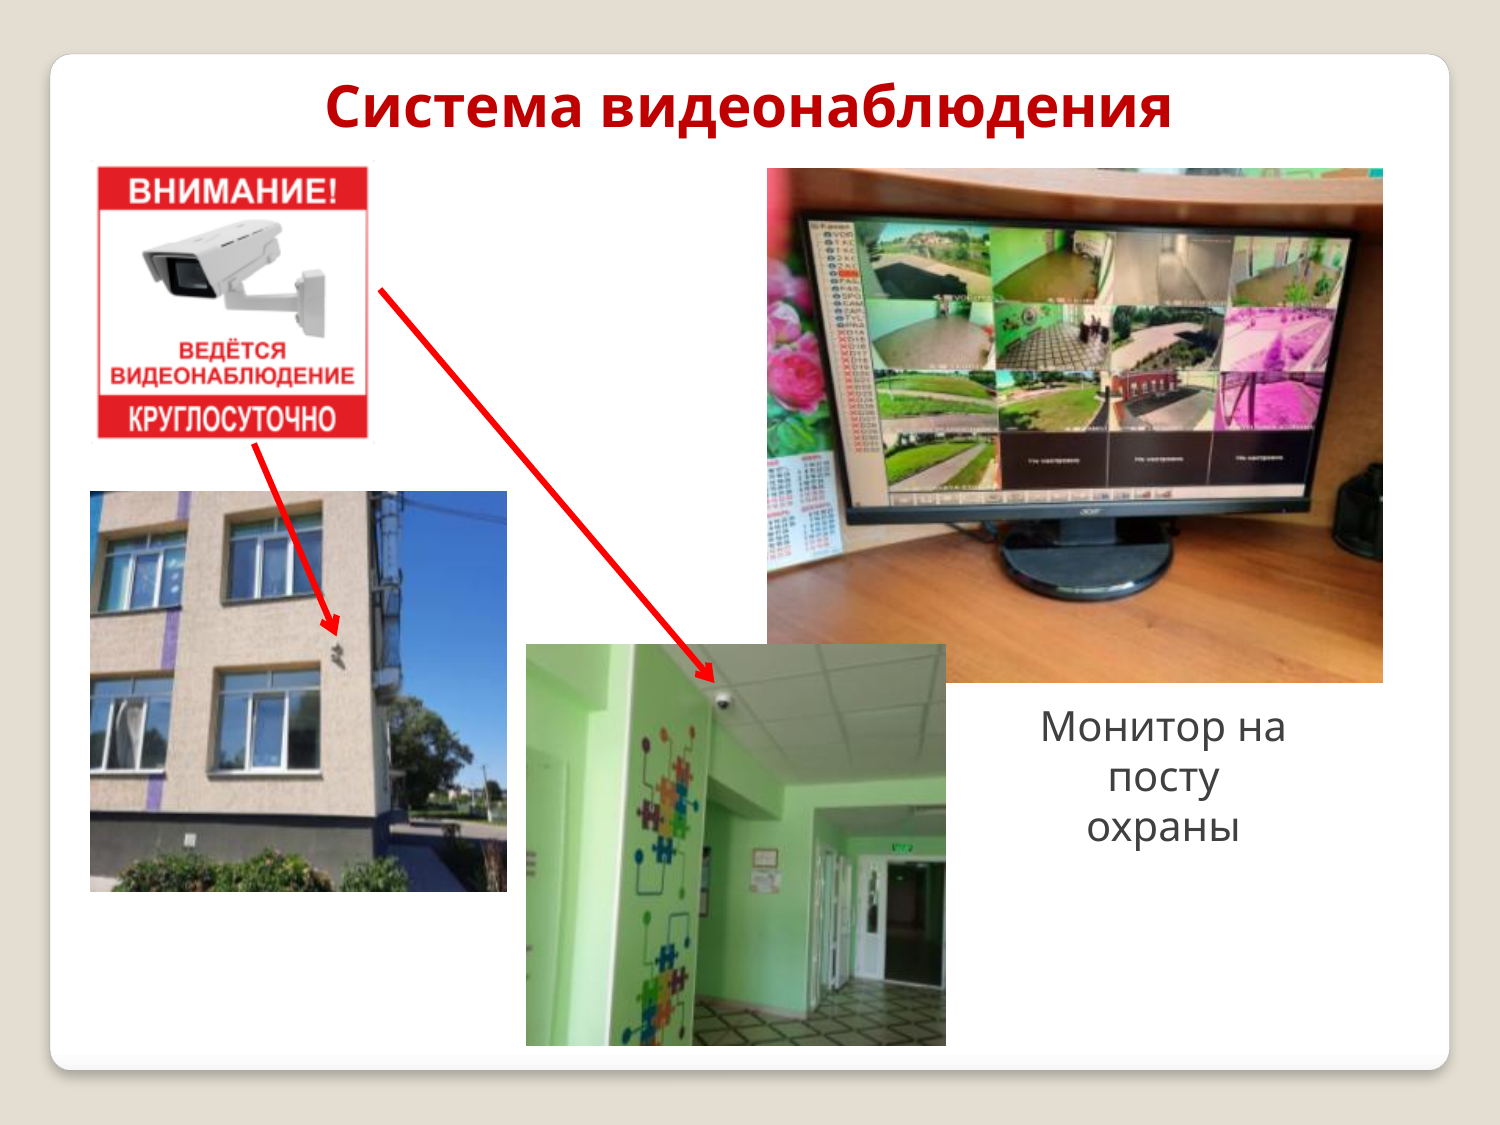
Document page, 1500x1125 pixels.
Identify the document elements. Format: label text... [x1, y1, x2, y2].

picture [90, 159, 375, 444]
text_box Система видеонаблюдения [74, 61, 1425, 250]
picture [90, 491, 507, 893]
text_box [379, 288, 715, 684]
text_box Монитор на посту охраны [1009, 697, 1317, 854]
picture [526, 168, 1383, 1047]
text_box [253, 443, 337, 637]
